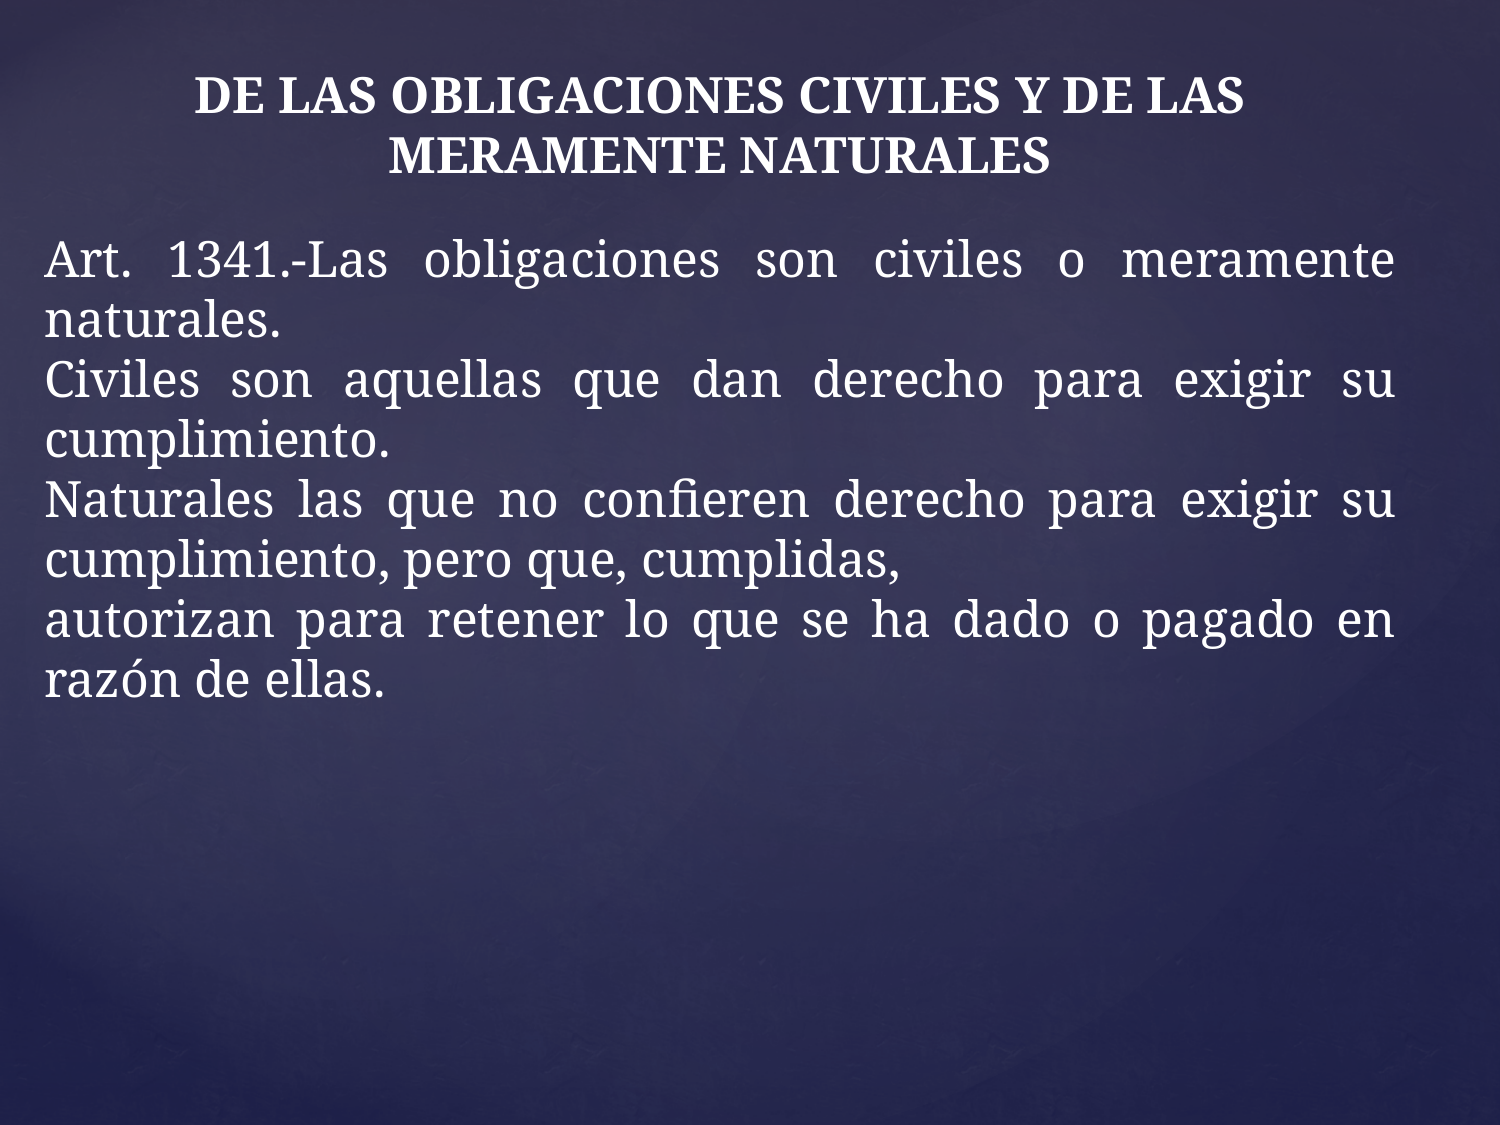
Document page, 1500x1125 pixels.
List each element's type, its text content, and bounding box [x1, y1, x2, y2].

text_box Art. 1341.-Las obligaciones son civiles o meramente naturales. Civiles son aquellas que dan derecho para exigir su cumplimiento. Naturales las que no confieren derecho para exigir su cumplimiento, pero que, cumplidas, autorizan para retener lo que se ha dado o pagado en razón de ellas. [29, 219, 1412, 715]
text_box DE LAS OBLIGACIONES CIVILES Y DE LAS MERAMENTE NATURALES [29, 55, 1412, 191]
